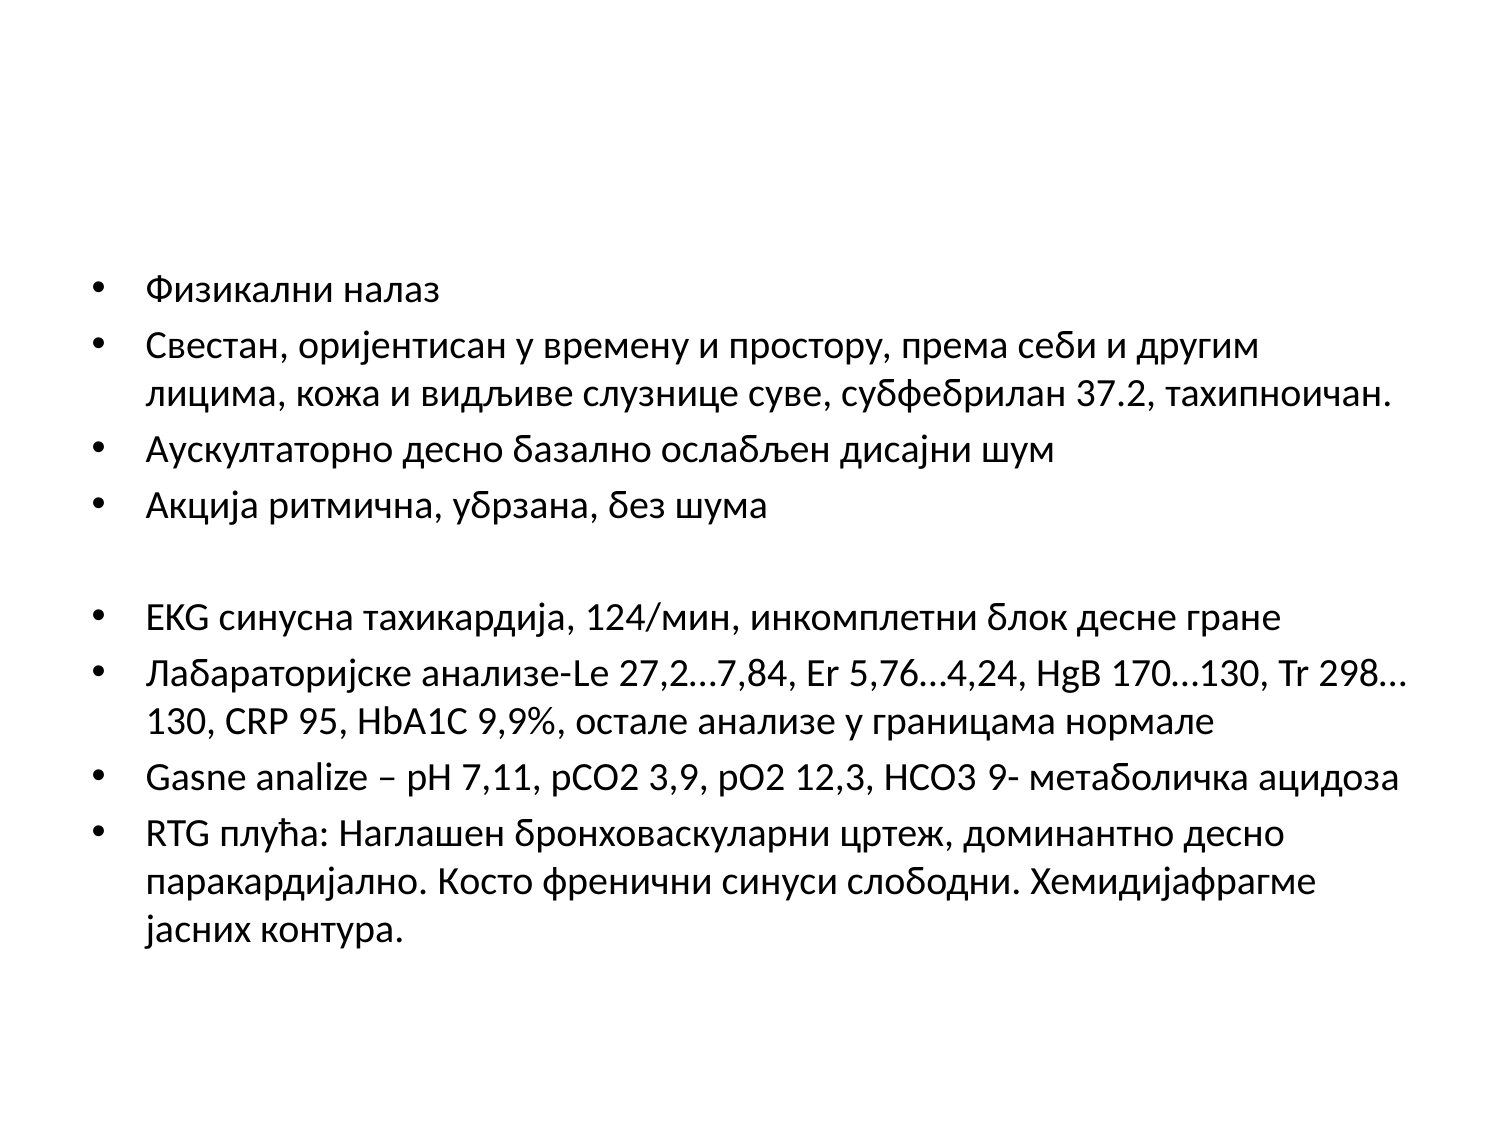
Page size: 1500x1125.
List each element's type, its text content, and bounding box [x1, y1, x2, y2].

list Физикални налаз Свестан, оријентисан у времену и простору, према себи и другим лицима, кожа и видљиве слузнице суве, субфебрилан 37.2, тахипноичан. Аускултаторно десно базално ослабљен дисајни шум Акција ритмична, убрзана, без шума EKG синусна тахикардија, 124/мин, инкомплетни блок десне гране Лабараторијске анализе-Le 27,2…7,84, Er 5,76…4,24, HgB 170…130, Tr 298…130, CRP 95, HbA1C 9,9%, остале анализе у границама нормале Gasne analize – pH 7,11, pCO2 3,9, pO2 12,3, HCO3 9- метаболичка ацидоза RTG плућа: Наглашен бронховаскуларни цртеж, доминантно десно паракардијално. Косто френични синуси слободни. Хемидијафрагме јасних контура. [76, 255, 1427, 998]
